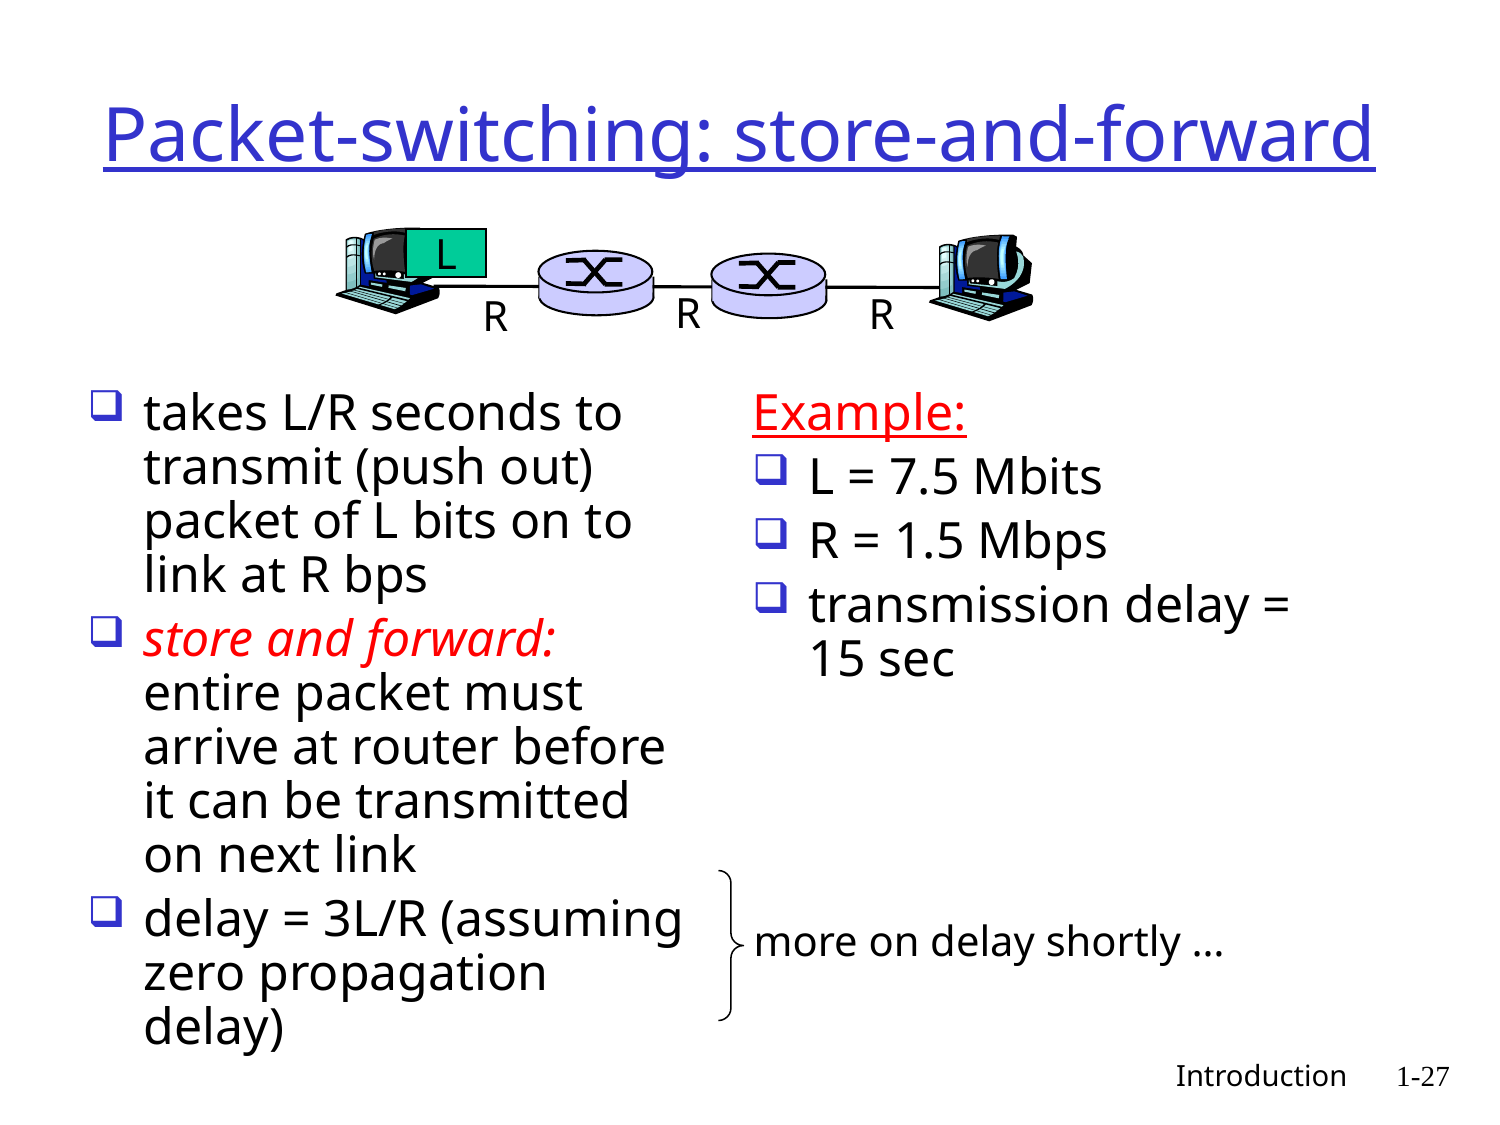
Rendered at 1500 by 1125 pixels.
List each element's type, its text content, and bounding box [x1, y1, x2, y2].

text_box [928, 233, 1036, 322]
text_box R [467, 282, 524, 347]
text_box R [660, 279, 716, 345]
text_box [718, 870, 738, 1021]
text_box R [853, 280, 910, 346]
text_box more on delay shortly … [738, 907, 1240, 972]
list Example: L = 7.5 Mbits R = 1.5 Mbps transmission delay = 15 sec [737, 379, 1363, 1026]
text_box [335, 226, 442, 315]
footer Introduction [887, 1049, 1362, 1125]
title Packet-switching: store-and-forward [87, 37, 1432, 226]
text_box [538, 250, 654, 316]
text_box L [444, 228, 486, 277]
list takes L/R seconds to transmit (push out) packet of L bits on to link at R bps store and forward: entire packet must arrive at router before it can be transmitted on next link delay = 3L/R (assuming zero propagation delay) [72, 379, 713, 1026]
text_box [711, 253, 827, 319]
slide_number 1-27 [1362, 1049, 1466, 1125]
